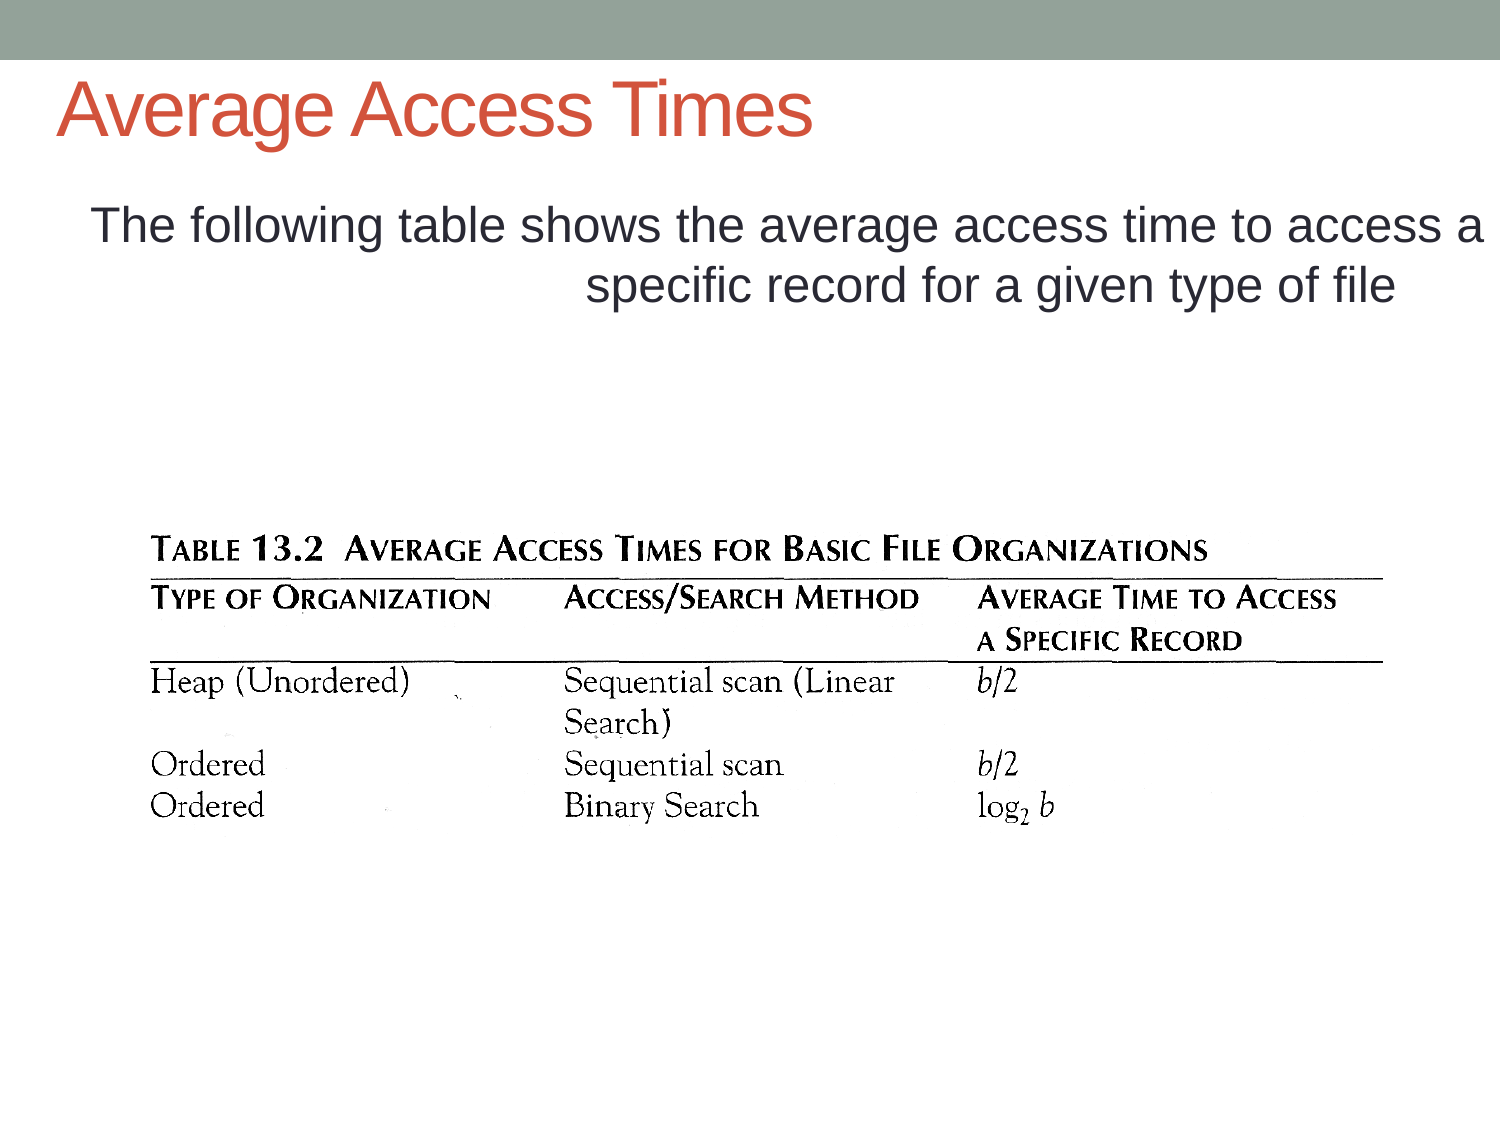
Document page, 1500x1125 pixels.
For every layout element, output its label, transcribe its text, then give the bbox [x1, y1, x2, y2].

title Average Access Times [41, 49, 1442, 161]
list The following table shows the average access time to access a specific record for a given type of file [66, 185, 1500, 1065]
picture [143, 532, 1383, 842]
